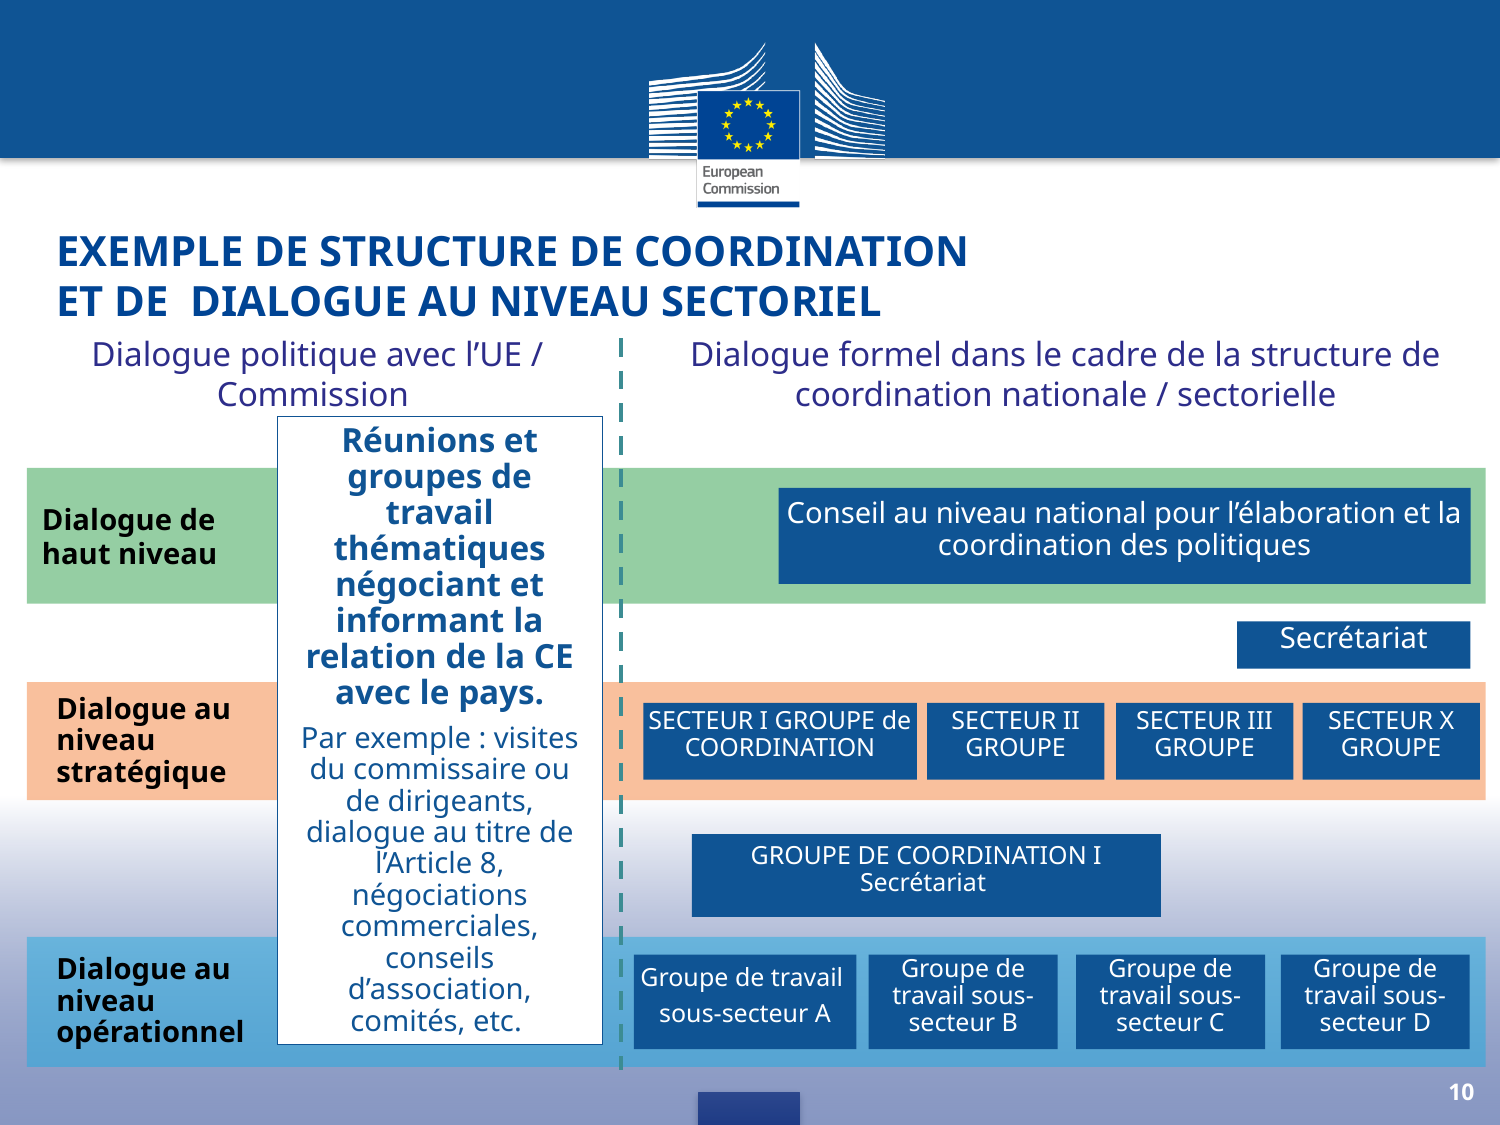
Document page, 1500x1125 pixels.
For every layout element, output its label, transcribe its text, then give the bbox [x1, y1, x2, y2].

text_box [0, 796, 1500, 1125]
text_box SECTEUR I GROUPE de COORDINATION [641, 701, 919, 782]
text_box Groupe de travail sous-secteur B [867, 953, 1060, 1051]
text_box [603, 682, 616, 801]
text_box Dialogue politique avec l’UE / Commission [15, 326, 620, 421]
text_box Groupe de travail sous-secteur A [632, 953, 859, 1051]
text_box GROUPE DE COORDINATION I Secrétariat [690, 832, 1163, 919]
text_box [603, 467, 616, 604]
text_box SECTEUR III GROUPE [1114, 701, 1295, 782]
text_box Dialogue au niveau opérationnel [41, 950, 316, 1053]
text_box [26, 682, 277, 801]
text_box Dialogue formel dans le cadre de la structure de coordination nationale / sectorielle [637, 326, 1494, 421]
text_box Groupe de travail sous-secteur D [1279, 953, 1472, 1051]
text_box Groupe de travail sous-secteur C [1074, 953, 1267, 1051]
text_box Conseil au niveau national pour l’élaboration et la coordination des politiques [777, 486, 1473, 586]
text_box SECTEUR X GROUPE [1301, 701, 1482, 782]
text_box [26, 936, 616, 1067]
title Exemple de structure de coordination et de dialogue au niveau sectoriel [41, 210, 1430, 339]
text_box SECTEUR II GROUPE [925, 701, 1106, 782]
text_box [626, 682, 1486, 801]
text_box [626, 936, 1486, 1067]
picture [649, 42, 885, 208]
text_box Dialogue au niveau stratégique [41, 690, 277, 793]
text_box Dialogue de haut niveau [26, 484, 277, 587]
slide_number 10 [1139, 1070, 1491, 1125]
text_box [26, 467, 277, 484]
text_box [626, 467, 1486, 604]
text_box Réunions et groupes de travail thématiques négociant et informant la relation de la CE avec le pays. Par exemple : visites du commissaire ou de dirigeants, dialogue au titre de l’Article 8, négociations commerciales, conseils d’association, comités, etc. [277, 416, 603, 1045]
text_box [26, 587, 277, 604]
text_box Secrétariat [1235, 619, 1473, 671]
